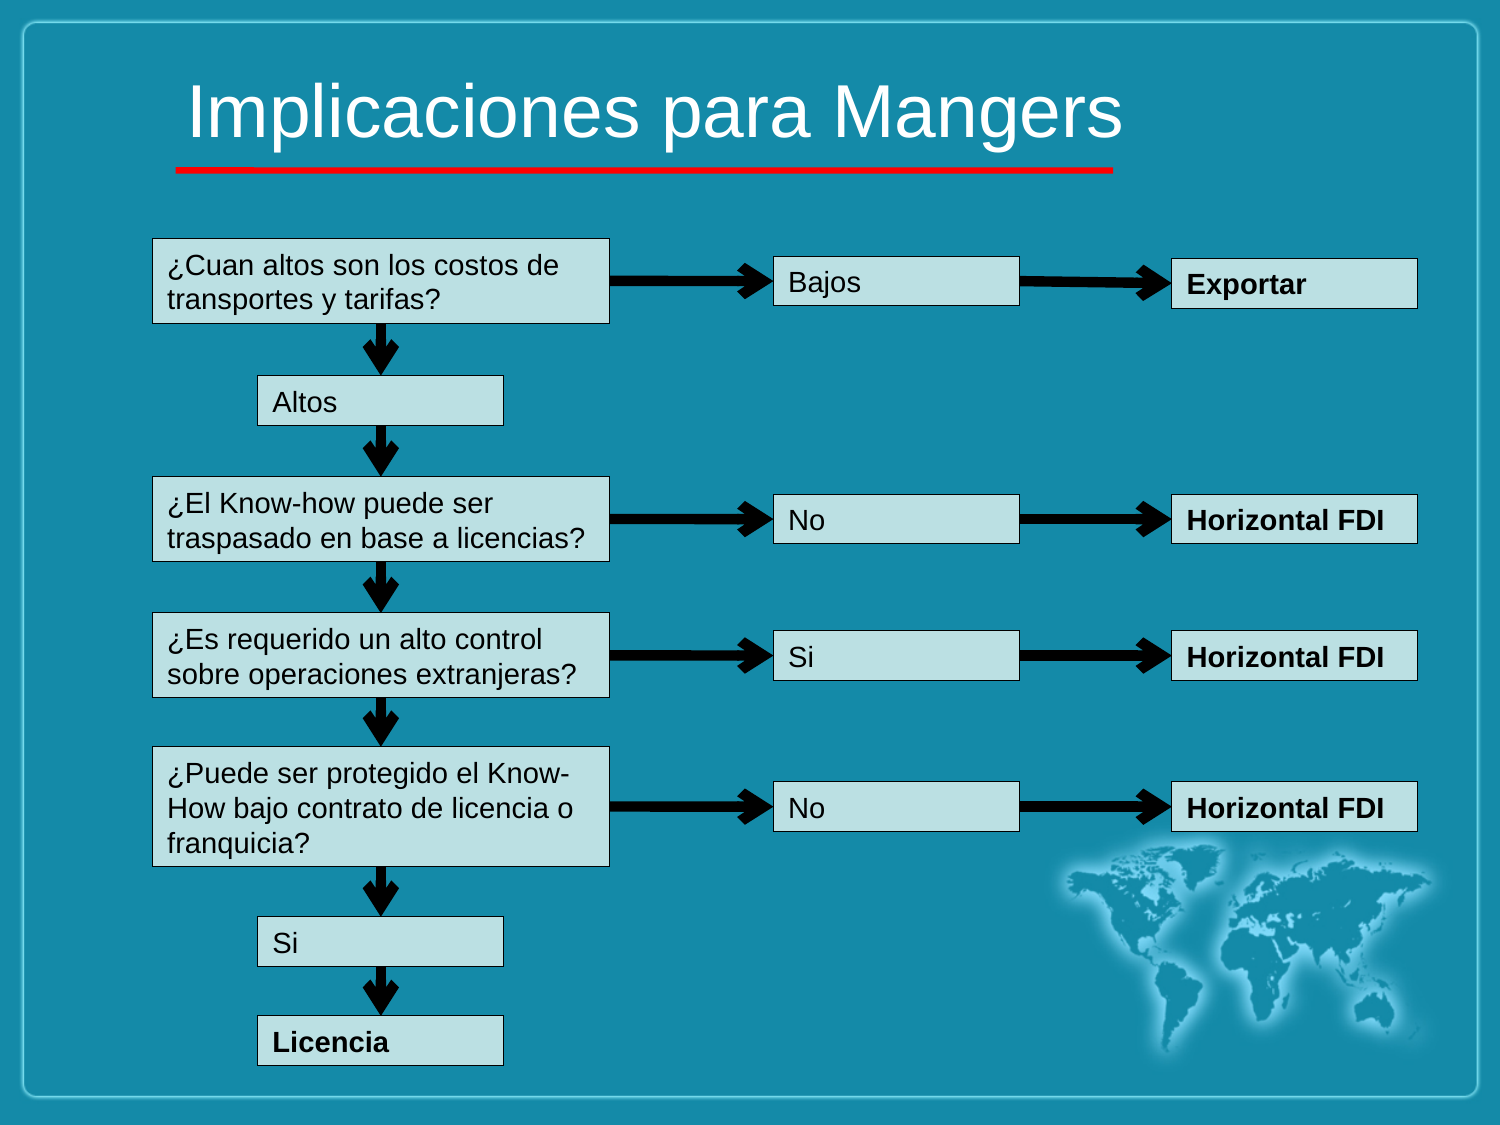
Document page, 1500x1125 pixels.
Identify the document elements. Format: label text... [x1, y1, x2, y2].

text_box Horizontal FDI [1171, 494, 1418, 544]
text_box No [773, 781, 1020, 832]
text_box Horizontal FDI [1171, 630, 1418, 681]
title Implicaciones para Mangers [170, 36, 1436, 179]
text_box Licencia [257, 1015, 504, 1066]
text_box Bajos [773, 256, 1020, 306]
text_box ¿Cuan altos son los costos de transportes y tarifas? [152, 238, 610, 324]
text_box Altos [257, 375, 504, 426]
text_box Exportar [1171, 258, 1418, 309]
picture [0, 0, 1500, 1125]
text_box Si [257, 916, 504, 967]
text_box ¿Es requerido un alto control sobre operaciones extranjeras? [152, 612, 610, 698]
text_box Si [773, 630, 1020, 681]
text_box No [773, 494, 1020, 544]
text_box Horizontal FDI [1171, 781, 1418, 832]
text_box ¿El Know-how puede ser traspasado en base a licencias? [152, 476, 610, 562]
text_box ¿Puede ser protegido el Know-How bajo contrato de licencia o franquicia? [152, 746, 610, 867]
